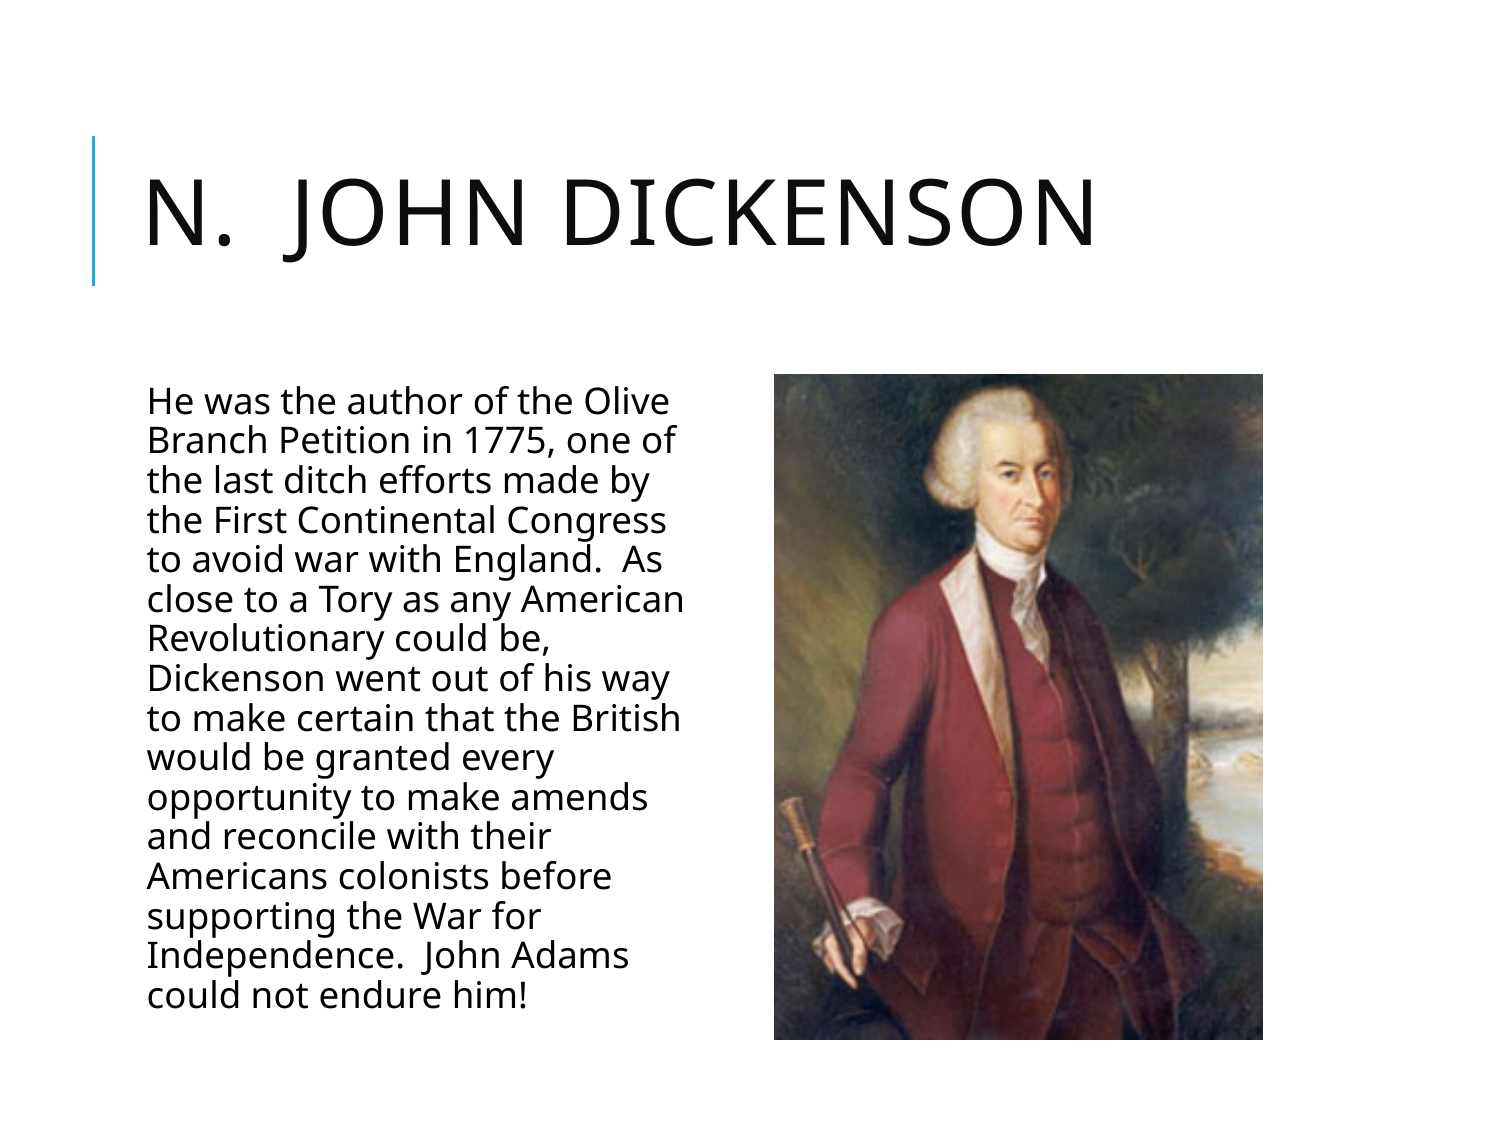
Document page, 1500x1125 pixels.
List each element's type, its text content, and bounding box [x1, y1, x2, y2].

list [774, 374, 1263, 1040]
list He was the author of the Olive Branch Petition in 1775, one of the last ditch efforts made by the First Continental Congress to avoid war with England. As close to a Tory as any American Revolutionary could be, Dickenson went out of his way to make certain that the British would be granted every opportunity to make amends and reconcile with their Americans colonists before supporting the War for Independence. John Adams could not endure him! [126, 375, 711, 1035]
title N. John Dickenson [126, 96, 1322, 342]
